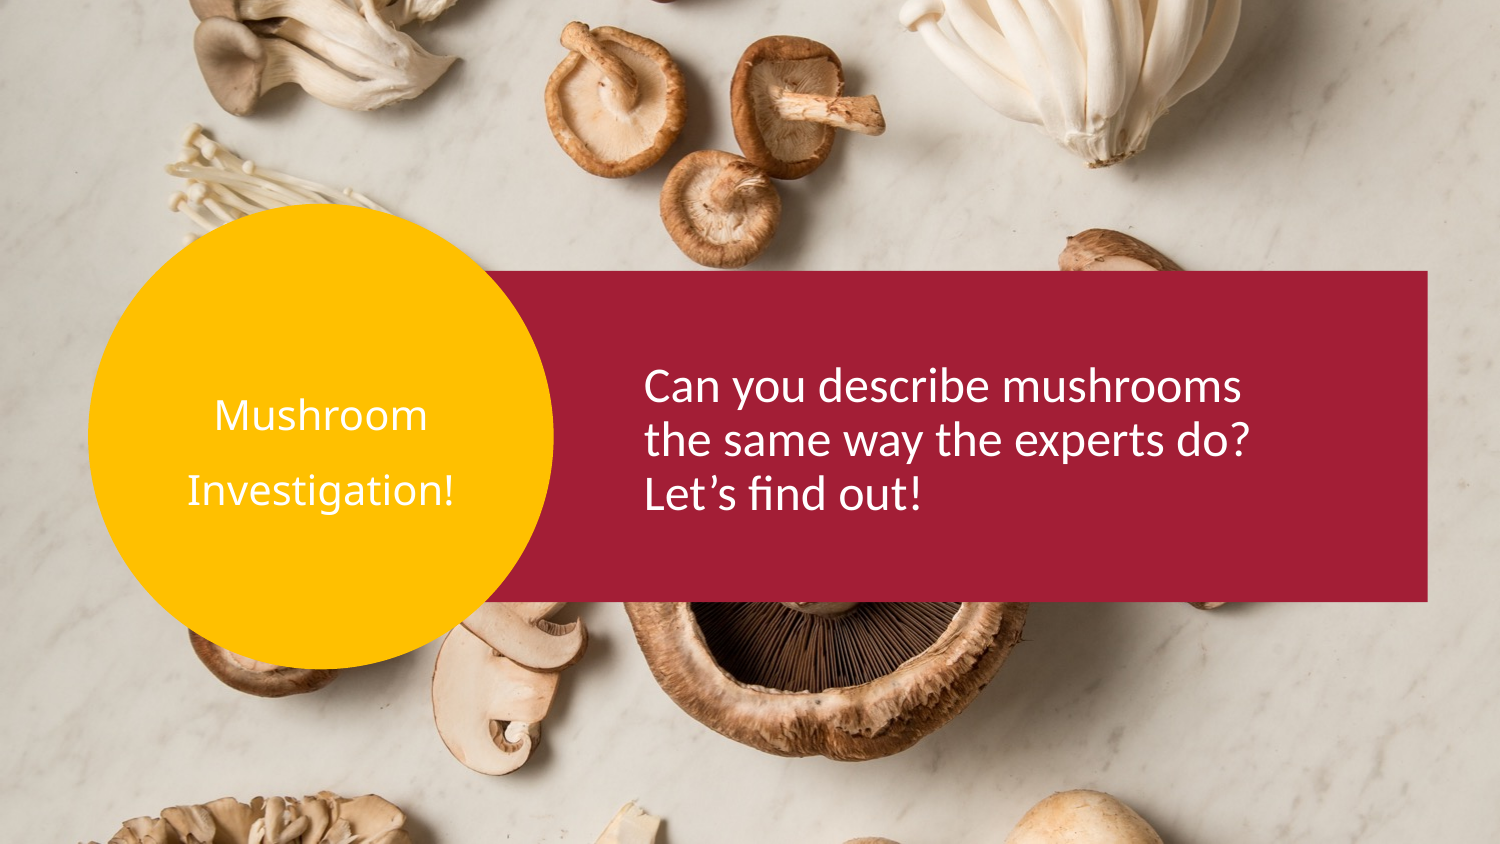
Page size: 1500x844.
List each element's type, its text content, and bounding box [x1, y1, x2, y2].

text_box [487, 269, 1430, 604]
picture [0, 0, 1500, 844]
text_box Mushroom Investigation! [113, 356, 528, 522]
text_box [86, 201, 556, 672]
text_box Can you describe mushrooms the same way the experts do? Let’s find out! [629, 351, 1500, 564]
